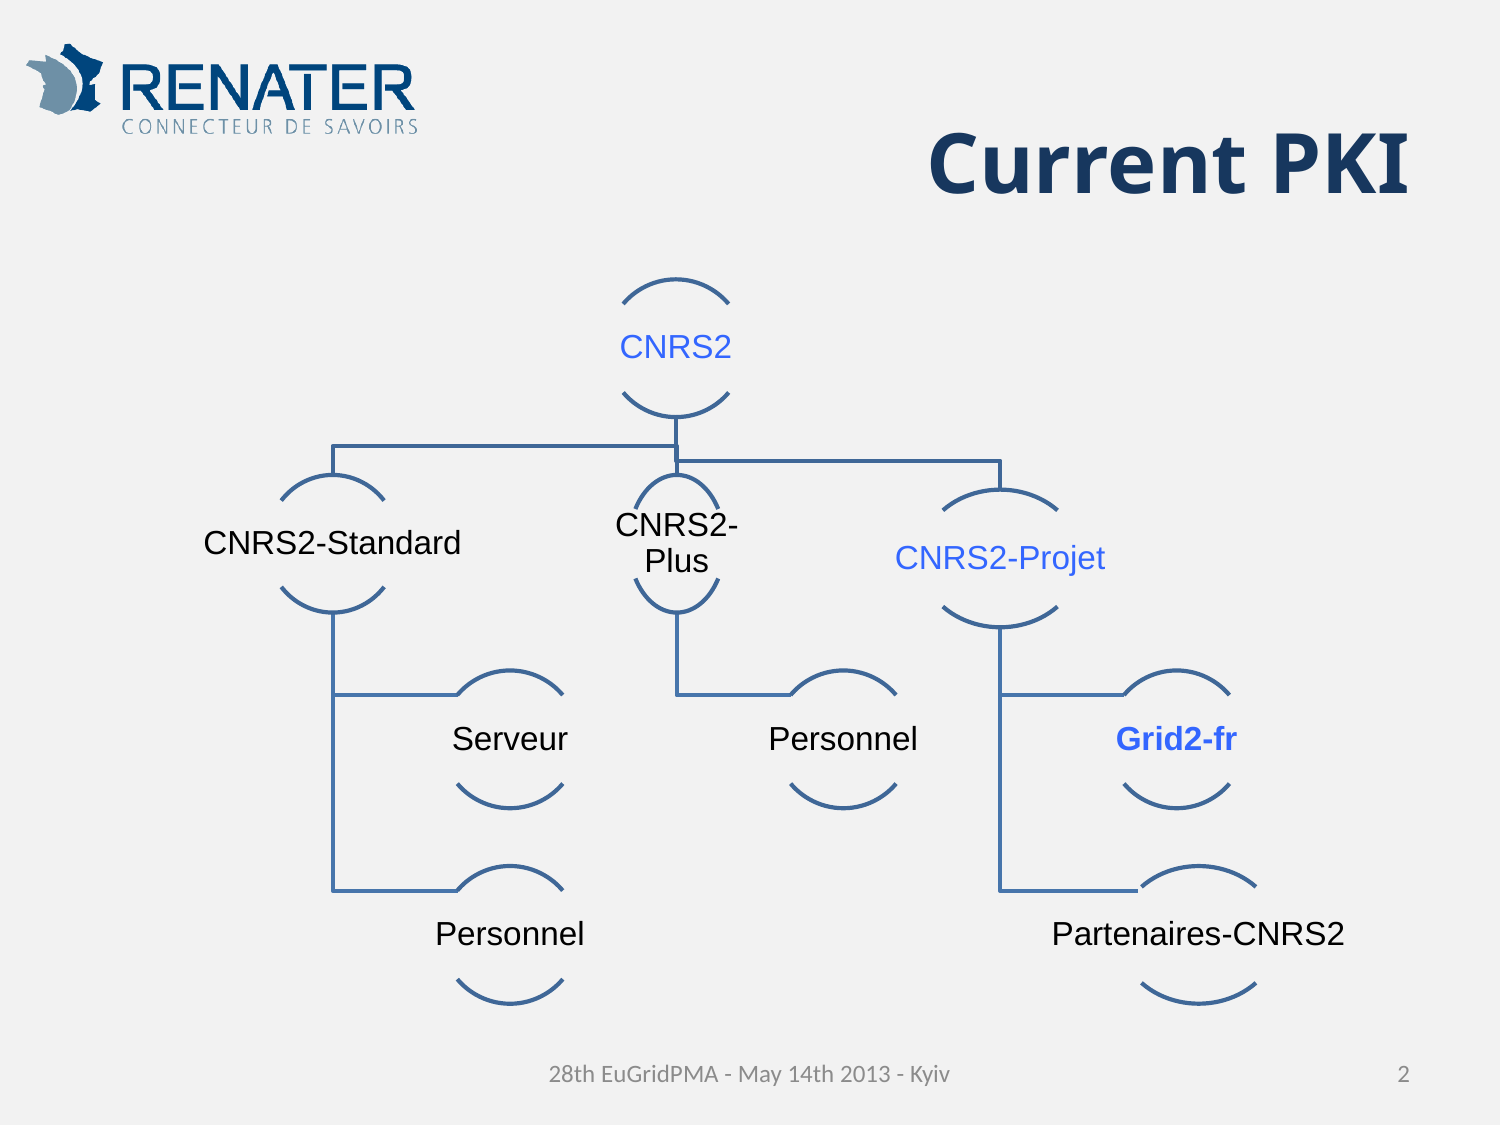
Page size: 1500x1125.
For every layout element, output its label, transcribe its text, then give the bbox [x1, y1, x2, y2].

picture [0, 0, 443, 178]
footer 28th EuGridPMA - May 14th 2013 - Kyiv [512, 1048, 988, 1103]
title Current PKI [442, 66, 1425, 255]
slide_number 2 [1074, 1048, 1425, 1103]
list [135, 278, 1424, 1005]
